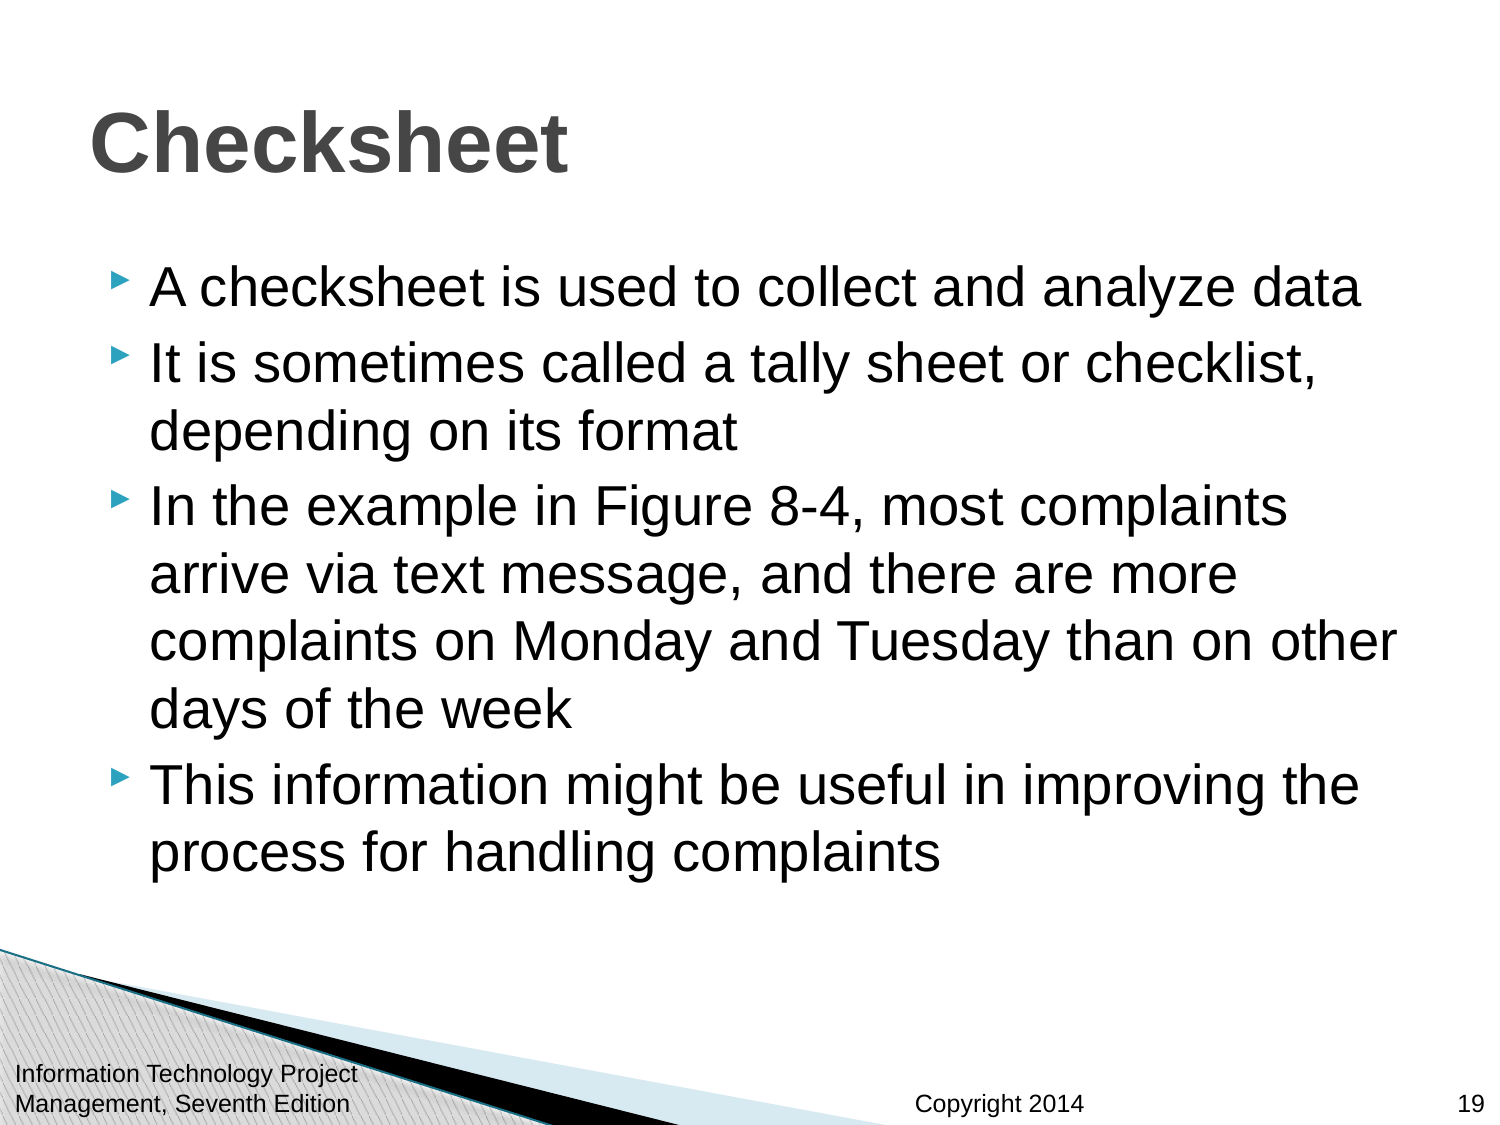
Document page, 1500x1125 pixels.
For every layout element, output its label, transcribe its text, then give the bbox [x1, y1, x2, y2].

title Checksheet [75, 45, 1425, 233]
list A checksheet is used to collect and analyze data It is sometimes called a tally sheet or checklist, depending on its format In the example in Figure 8-4, most complaints arrive via text message, and there are more complaints on Monday and Tuesday than on other days of the week This information might be useful in improving the process for handling complaints [74, 242, 1426, 986]
footer Information Technology Project Management, Seventh Edition [0, 1065, 425, 1125]
slide_number 19 [1408, 1065, 1500, 1125]
